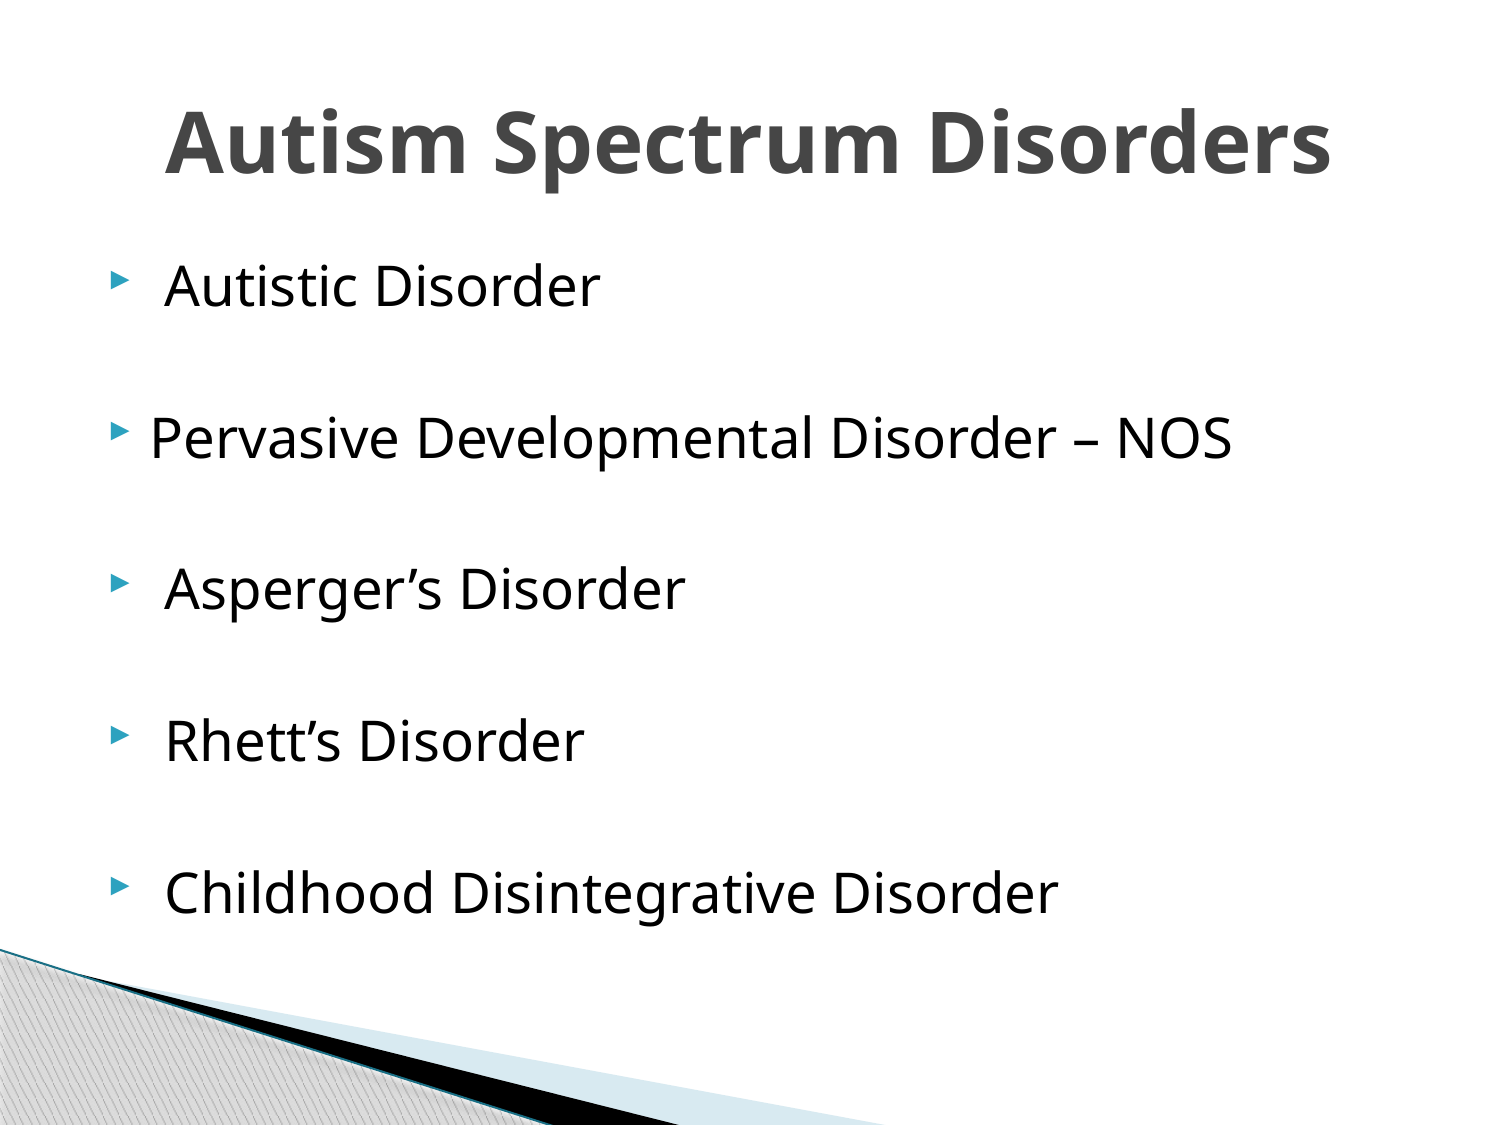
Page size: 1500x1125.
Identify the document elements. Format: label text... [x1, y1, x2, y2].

list Autistic Disorder Pervasive Developmental Disorder – NOS Asperger’s Disorder Rhett’s Disorder Childhood Disintegrative Disorder [75, 243, 1425, 986]
title Autism Spectrum Disorders [75, 45, 1425, 233]
